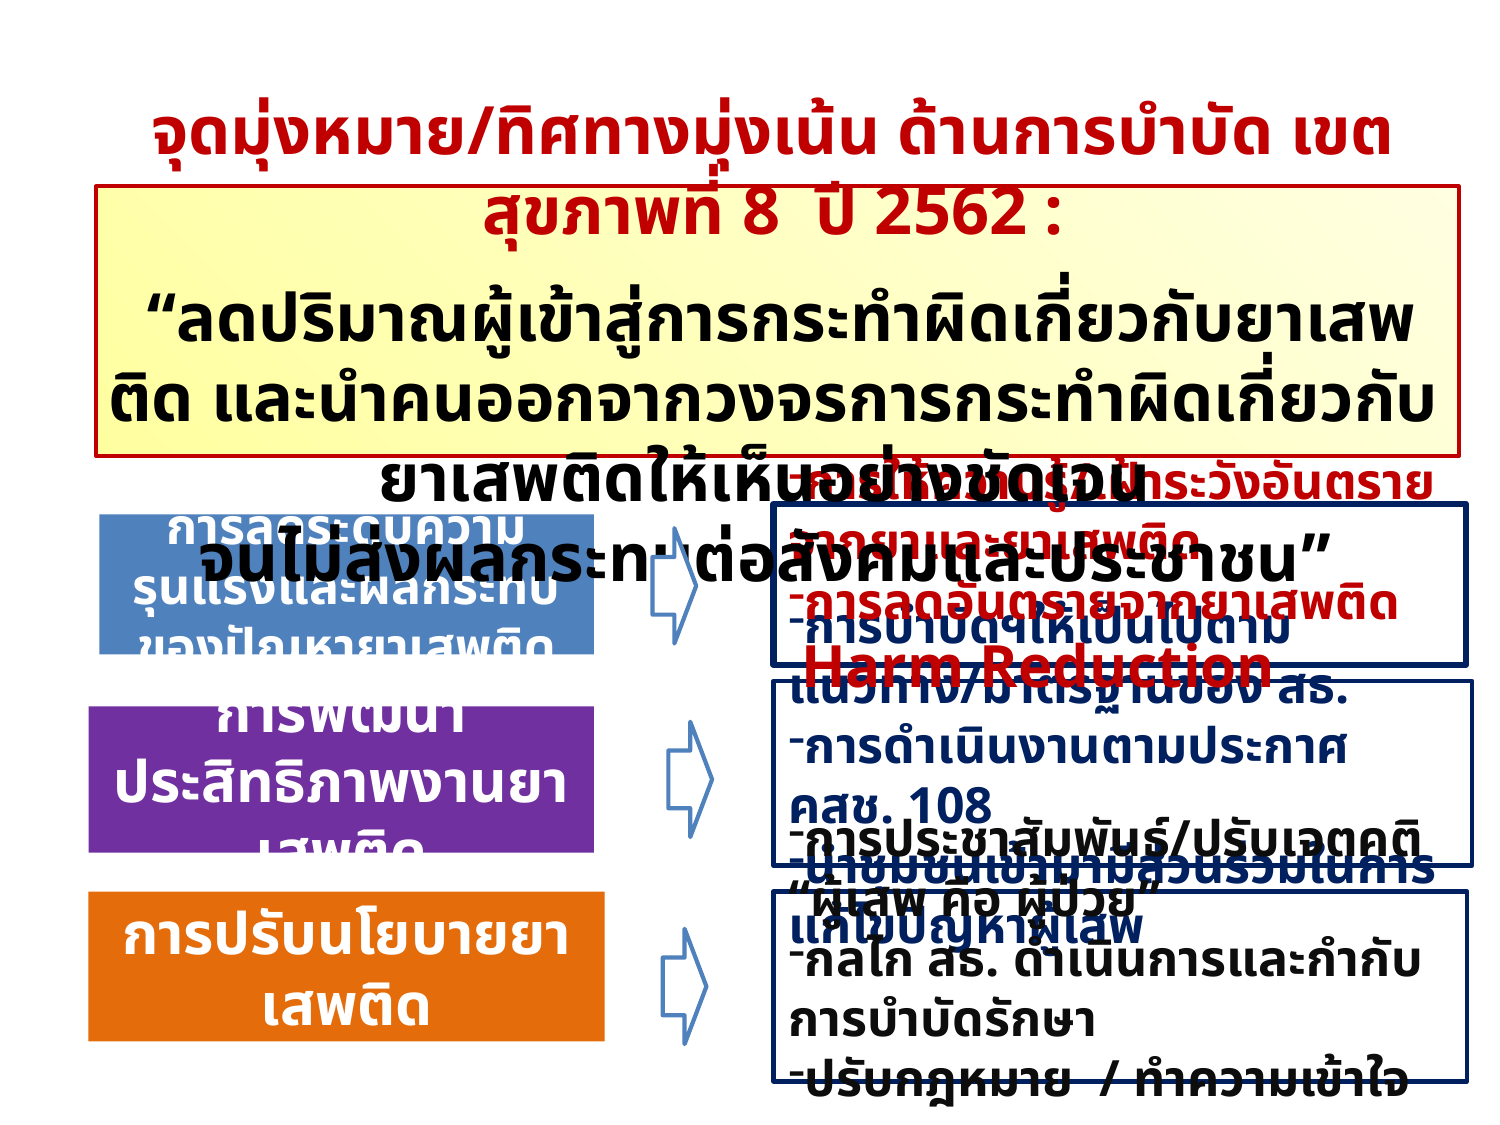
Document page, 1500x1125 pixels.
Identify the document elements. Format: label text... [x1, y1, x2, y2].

text_box [650, 526, 699, 646]
text_box [666, 719, 715, 840]
text_box การประชาสัมพันธ์/ปรับเจตคติ “ผู้เสพ คือ ผู้ป่วย” กลไก สธ. ดำเนินการและกำกับการบำบัดรักษา ปรับกฎหมาย / ทำความเข้าใจสาธารณชน [772, 890, 1469, 1083]
text_box การบำบัดฯให้เป็นไปตามแนวทาง/มาตรฐานของ สธ. การดำเนินงานตามประกาศ คสช. 108 นำชุมชนเข้ามามีส่วนร่วมในการแก้ไขปัญหาผู้เสพ [771, 679, 1474, 868]
text_box [660, 926, 709, 1047]
text_box จุดมุ่งหมาย/ทิศทางมุ่งเน้น ด้านการบำบัด เขตสุขภาพที่ 8 ปี 2562 : “ลดปริมาณผู้เข้าสู่การกระทำผิดเกี่ยวกับยาเสพติด และนำคนออกจากวงจรการกระทำผิดเกี่ยวกับยาเสพติดให้เห็นอย่างชัดเจน จนไม่ส่งผลกระทบต่อสังคมและประชาชน” [84, 80, 1462, 603]
text_box การให้ความรู้/เฝ้าระวังอันตรายจากยาและยาเสพติด การลดอันตรายจากยาเสพติด Harm Reduction [771, 502, 1468, 667]
text_box การลดระดับความรุนแรงและผลกระทบของปัญหายาเสพติด [97, 603, 596, 656]
text_box การพัฒนาประสิทธิภาพงานยาเสพติด [86, 704, 596, 855]
text_box การปรับนโยบายยาเสพติด [86, 890, 607, 1044]
